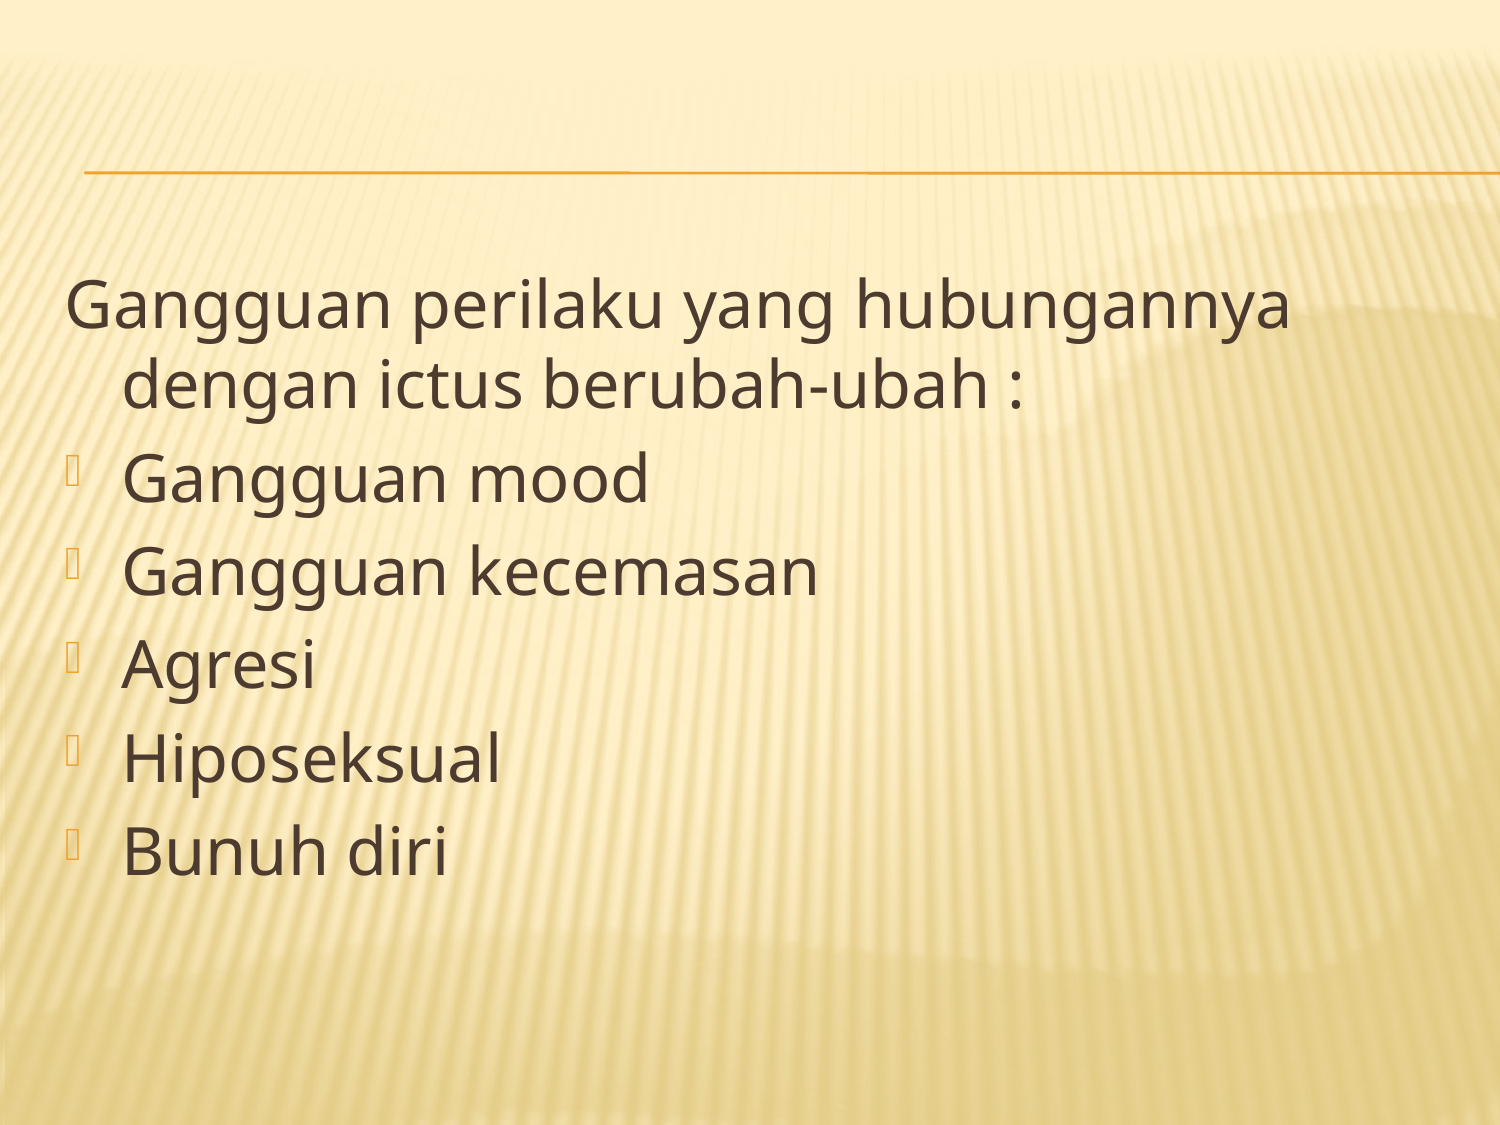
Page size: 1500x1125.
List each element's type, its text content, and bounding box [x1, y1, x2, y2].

list Gangguan perilaku yang hubungannya dengan ictus berubah-ubah : Gangguan mood Gangguan kecemasan Agresi Hiposeksual Bunuh diri [50, 254, 1475, 998]
